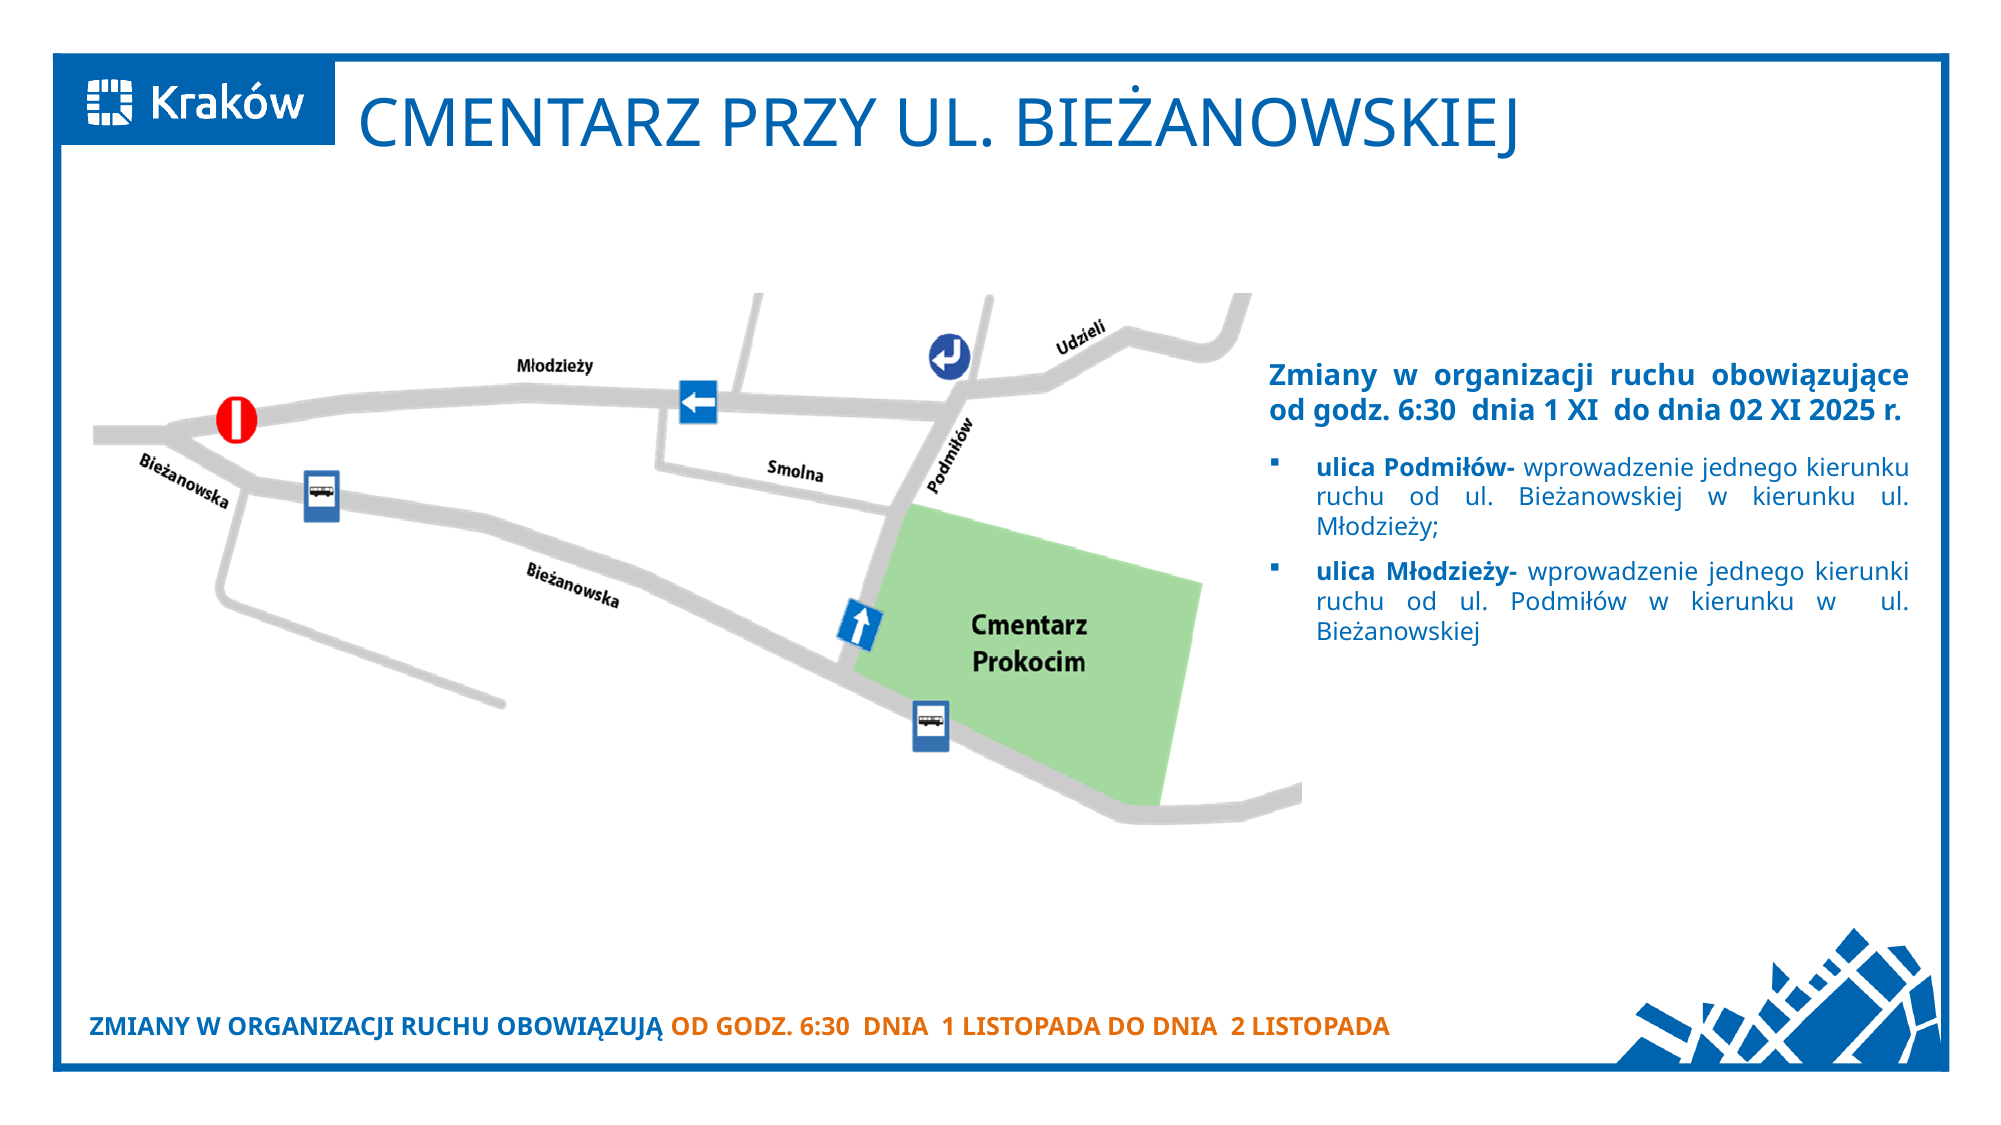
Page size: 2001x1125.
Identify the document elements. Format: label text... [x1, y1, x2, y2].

picture [1610, 925, 1941, 1063]
title CMENTARZ PRZY UL. BIEŻANOWSKIEJ [342, 64, 1870, 186]
text_box ZMIANY W ORGANIZACJI RUCHU OBOWIĄZUJĄ OD GODZ. 6:30 DNIA 1 LISTOPADA DO DNIA 2 LISTOPADA [74, 1002, 1625, 1048]
text_box Zmiany w organizacji ruchu obowiązujące od godz. 6:30 dnia 1 XI do dnia 02 XI 2025 r. ulica Podmiłów- wprowadzenie jednego kierunku ruchu od ul. Bieżanowskiej w kierunku ul. Młodzieży; ulica Młodzieży- wprowadzenie jednego kierunki ruchu od ul. Podmiłów w kierunku w ul. Bieżanowskiej [1306, 348, 1925, 653]
picture [56, 59, 335, 145]
picture [93, 293, 1302, 840]
